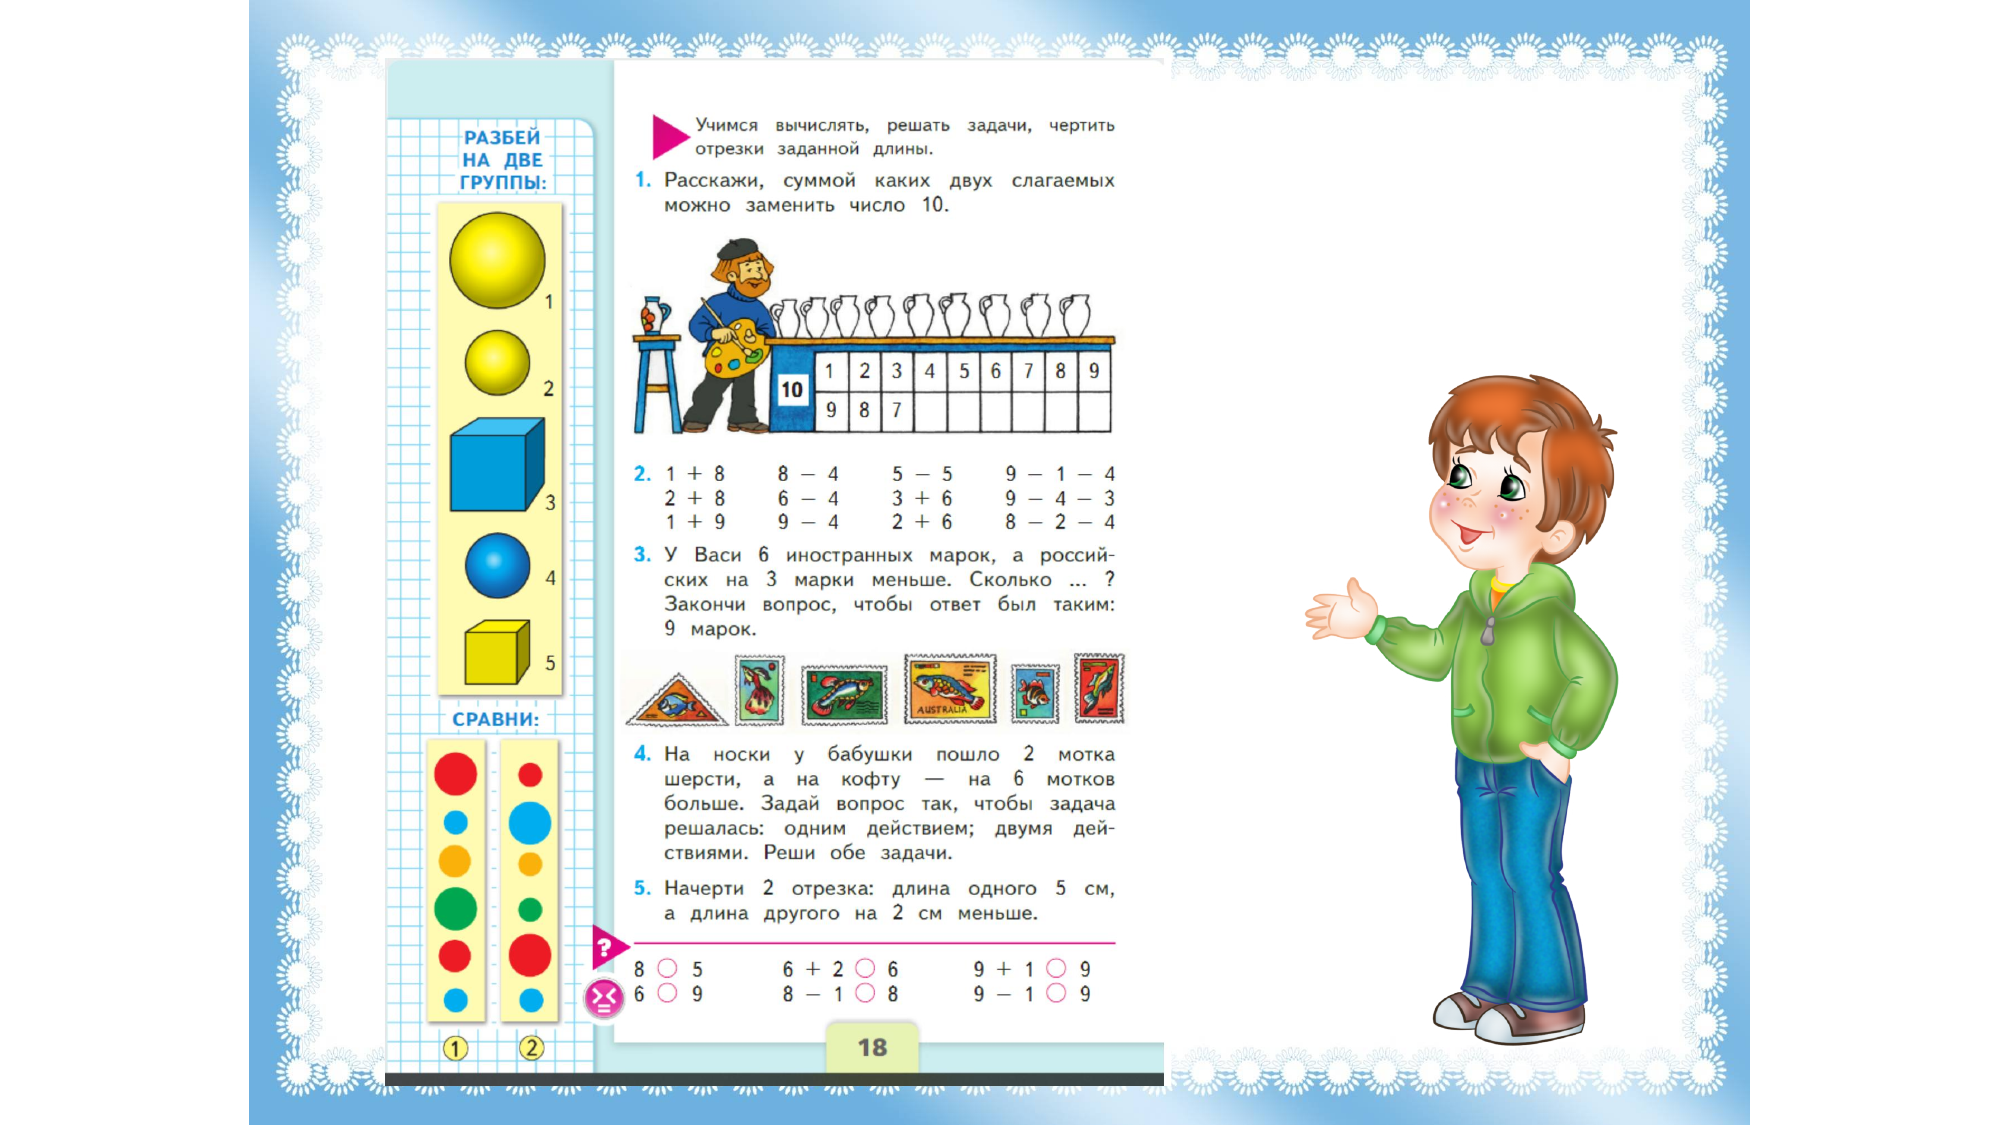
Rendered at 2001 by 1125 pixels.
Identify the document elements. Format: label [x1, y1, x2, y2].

picture [249, 0, 1751, 1125]
